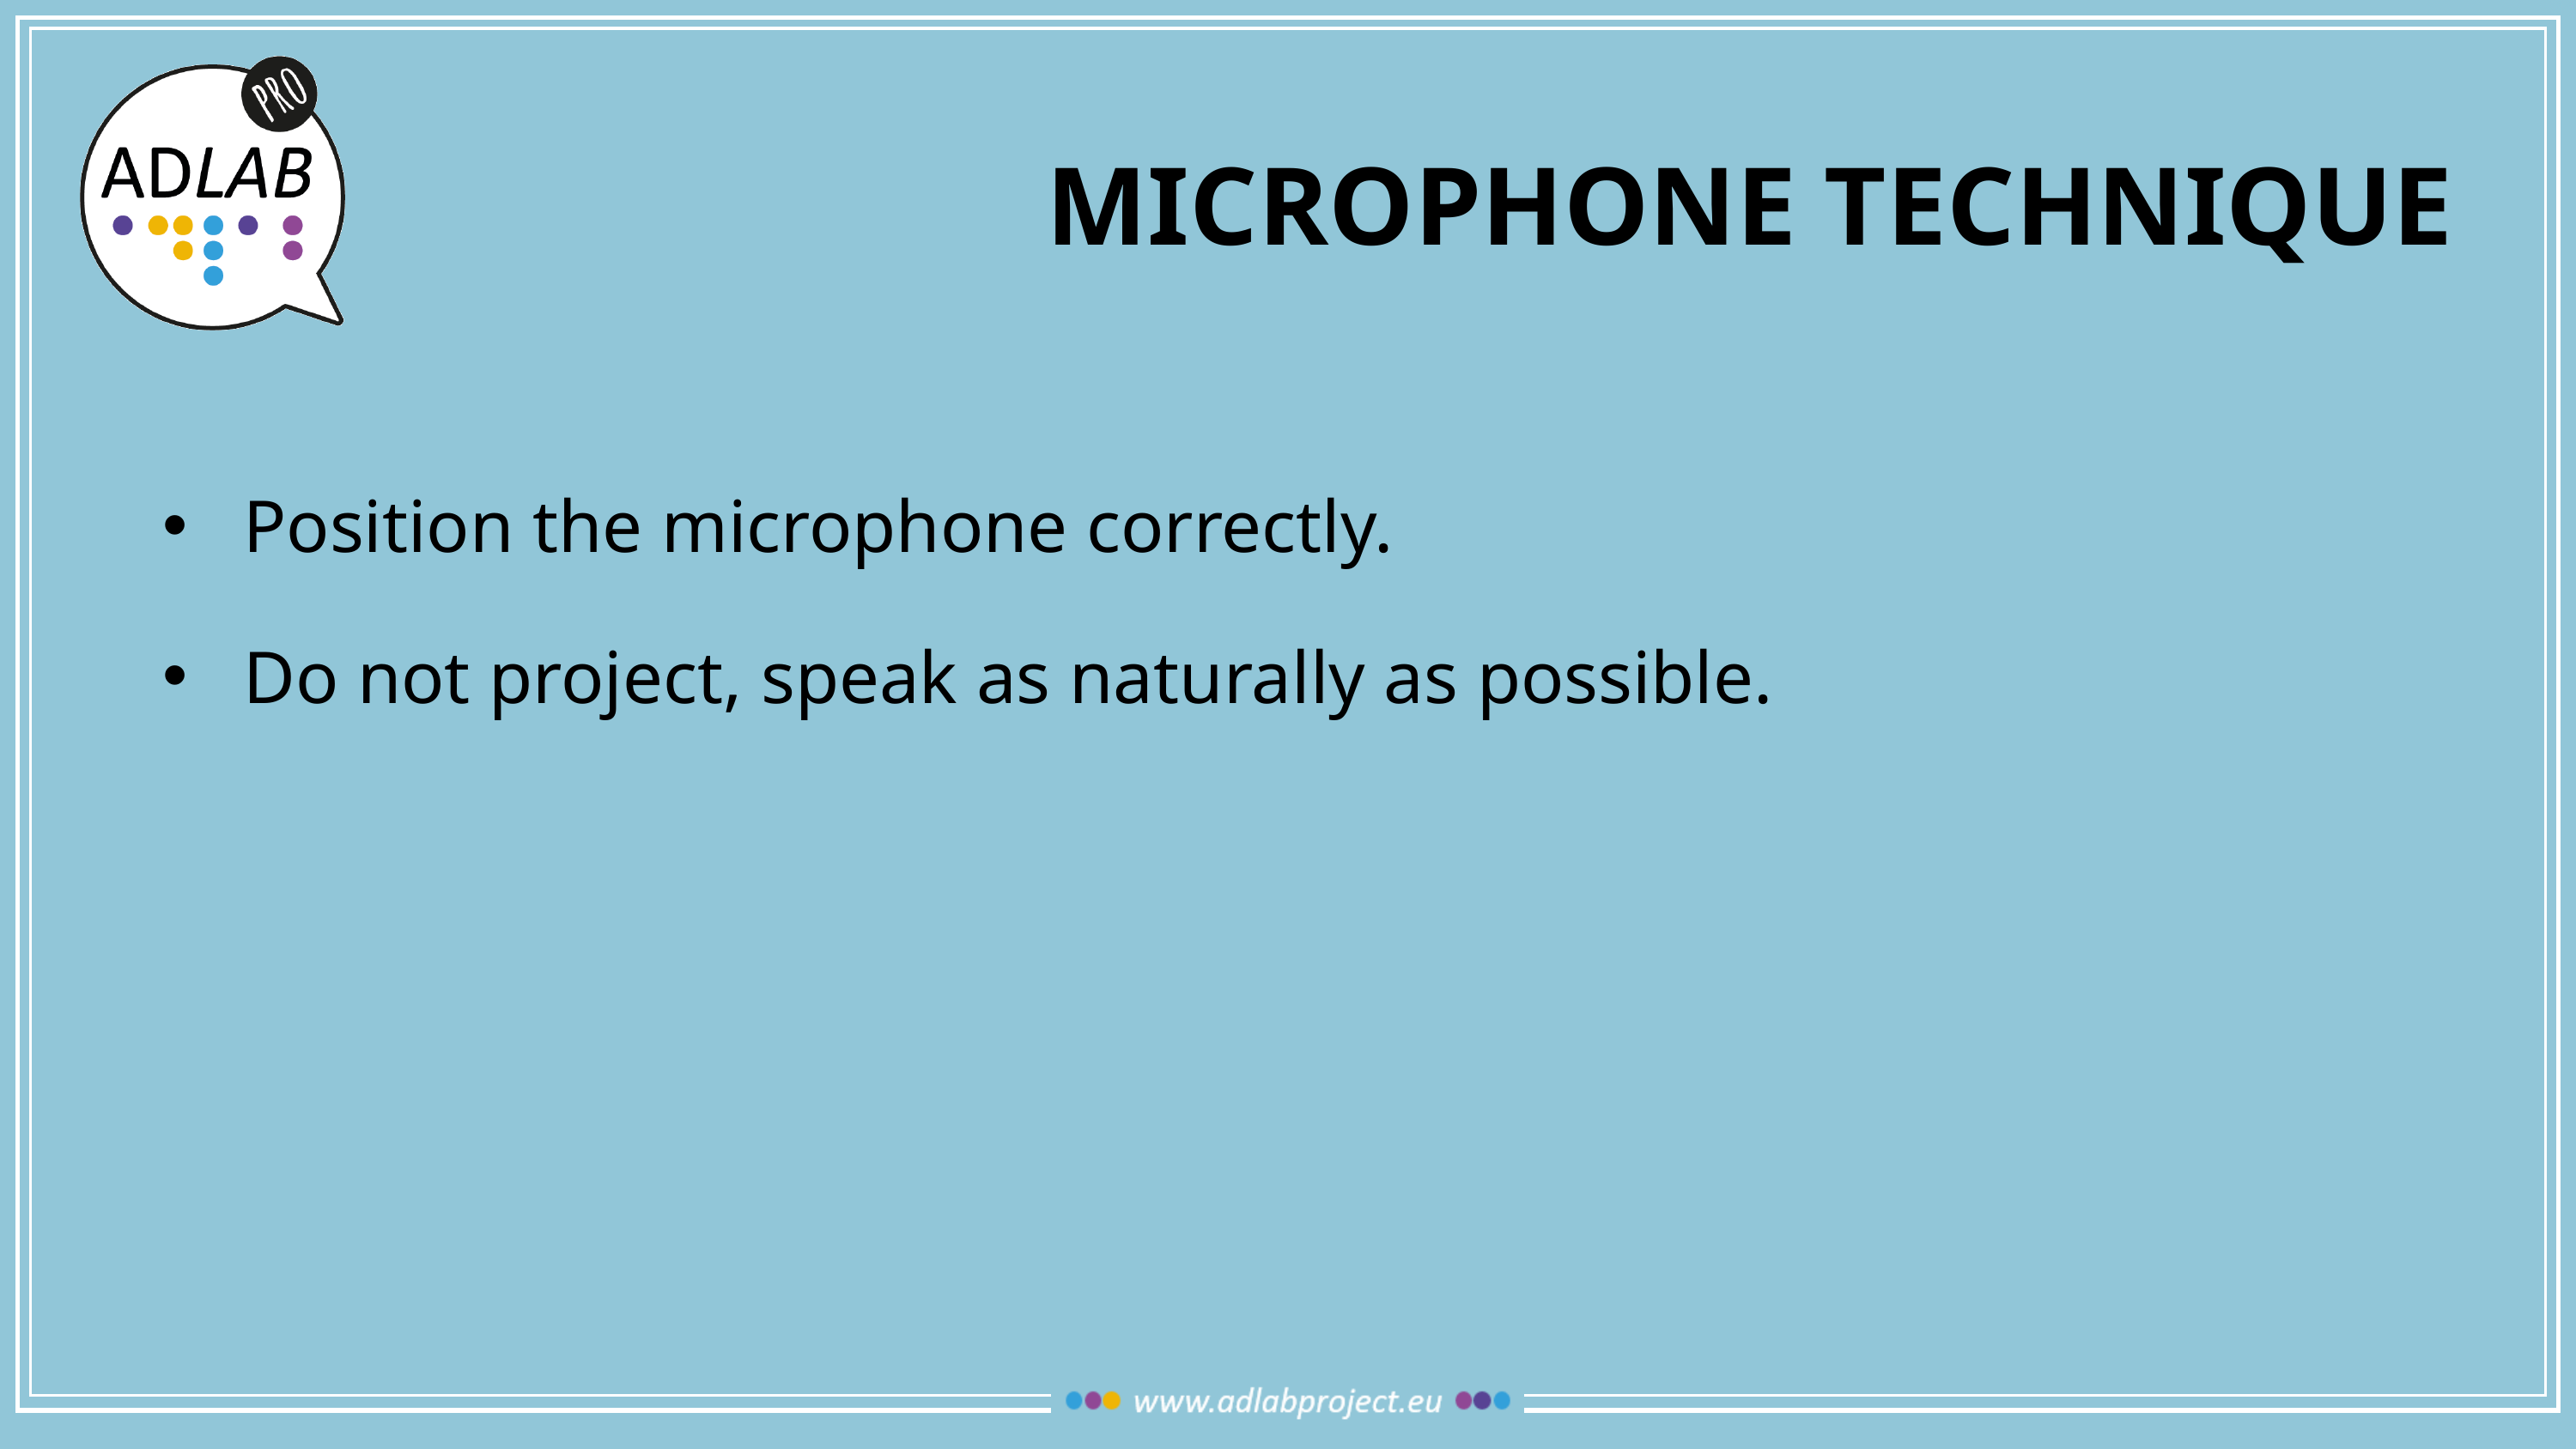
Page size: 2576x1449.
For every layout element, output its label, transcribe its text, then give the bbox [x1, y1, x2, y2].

list Position the microphone correctly. Do not project, speak as naturally as possible. [150, 431, 2467, 1035]
picture [1051, 1378, 1524, 1429]
title MICROPHONE TECHNIQUE [384, 70, 2467, 351]
picture [72, 49, 353, 330]
